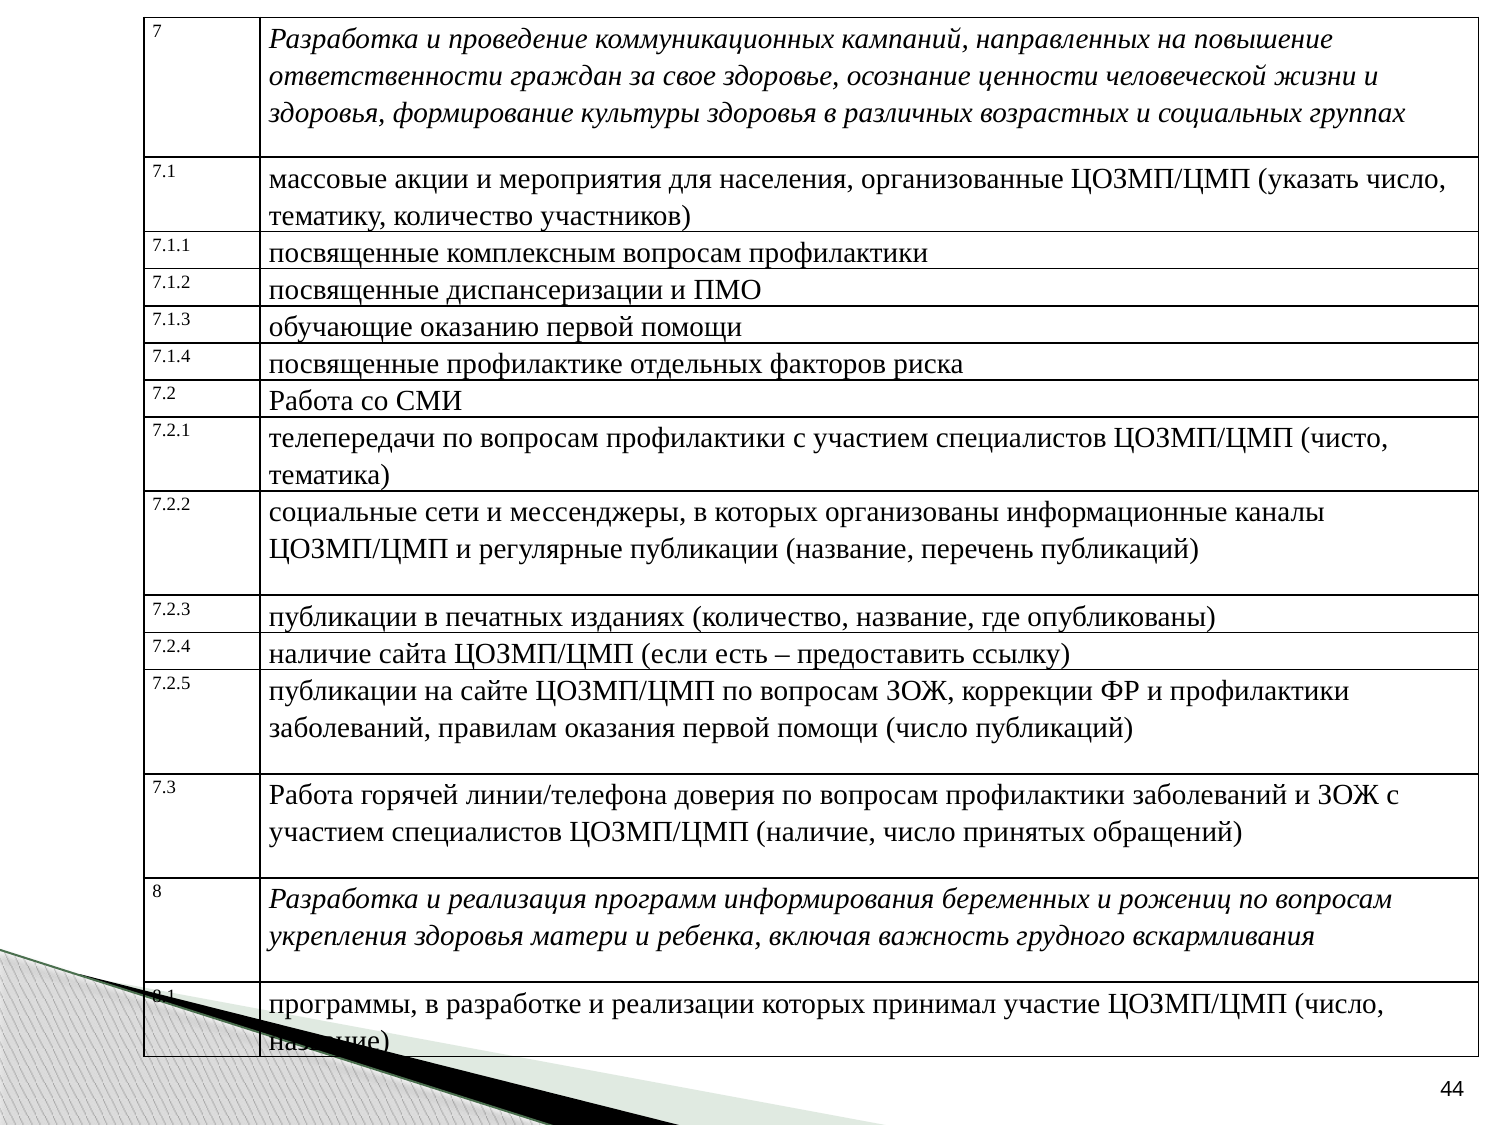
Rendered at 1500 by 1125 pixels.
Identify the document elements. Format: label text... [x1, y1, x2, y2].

table_cell 7.2 [145, 381, 259, 416]
table_cell посвященные комплексным вопросам профилактики [261, 232, 1478, 268]
table_cell 7.1.3 [145, 307, 259, 342]
table_cell обучающие оказанию первой помощи [261, 307, 1478, 342]
table_cell программы, в разработке и реализации которых принимал участие ЦОЗМП/ЦМП (число, название) [261, 983, 1478, 1056]
table_cell 7.1.1 [145, 232, 259, 268]
table_cell 7.1 [145, 158, 259, 231]
table_cell социальные сети и мессенджеры, в которых организованы информационные каналы ЦОЗМП/ЦМП и регулярные публикации (название, перечень публикаций) [261, 492, 1478, 594]
table_cell массовые акции и мероприятия для населения, организованные ЦОЗМП/ЦМП (указать число, тематику, количество участников) [261, 158, 1478, 231]
table_cell 7.2.1 [145, 418, 259, 490]
table_cell публикации на сайте ЦОЗМП/ЦМП по вопросам ЗОЖ, коррекции ФР и профилактики заболеваний, правилам оказания первой помощи (число публикаций) [261, 670, 1478, 773]
table_header 7 [145, 18, 259, 156]
table_cell 7.1.4 [145, 344, 259, 379]
table_cell Работа горячей линии/телефона доверия по вопросам профилактики заболеваний и ЗОЖ с участием специалистов ЦОЗМП/ЦМП (наличие, число принятых обращений) [261, 775, 1478, 877]
table_cell [311, 1057, 525, 1125]
table_cell 8 [145, 879, 259, 981]
table_cell 7.2.4 [145, 633, 259, 669]
table_cell Разработка и реализация программ информирования беременных и рожениц по вопросам укрепления здоровья матери и ребенка, включая важность грудного вскармливания [261, 879, 1478, 981]
table_cell 8.1 [145, 983, 259, 1056]
table_cell [0, 953, 143, 1000]
table_cell 7.2.2 [145, 492, 259, 594]
table_cell телепередачи по вопросам профилактики с участием специалистов ЦОЗМП/ЦМП (чисто, тематика) [261, 418, 1478, 490]
table_cell 7.2.5 [145, 670, 259, 773]
slide_number 44 [1418, 1051, 1479, 1112]
table_cell 7.1.2 [145, 269, 259, 305]
table_cell наличие сайта ЦОЗМП/ЦМП (если есть – предоставить ссылку) [261, 633, 1478, 669]
table_cell 7.2.3 [145, 596, 259, 632]
table_cell 7.3 [145, 775, 259, 877]
table_cell посвященные профилактике отдельных факторов риска [261, 344, 1478, 379]
table_cell публикации в печатных изданиях (количество, название, где опубликованы) [261, 596, 1478, 632]
table_cell [324, 1057, 542, 1125]
table_cell Работа со СМИ [261, 381, 1478, 416]
table_header Разработка и проведение коммуникационных кампаний, направленных на повышение ответственности граждан за свое здоровье, осознание ценности человеческой жизни и здоровья, формирование культуры здоровья в различных возрастных и социальных группах [261, 18, 1478, 156]
table_cell посвященные диспансеризации и ПМО [261, 269, 1478, 305]
